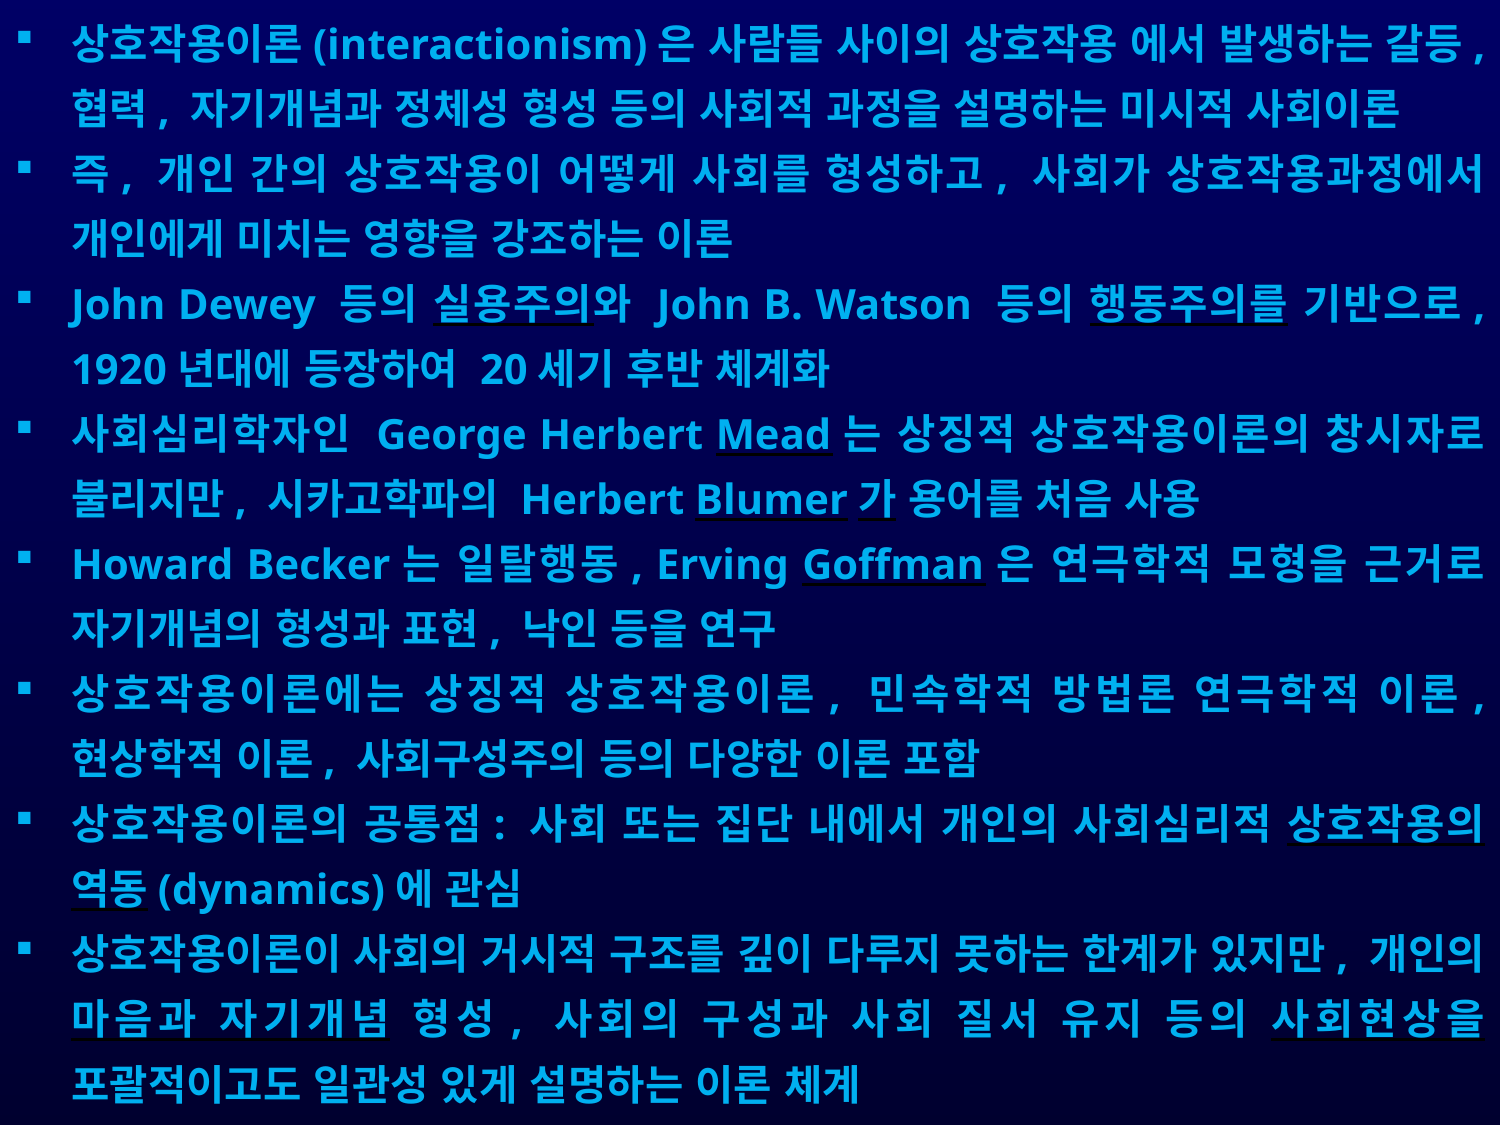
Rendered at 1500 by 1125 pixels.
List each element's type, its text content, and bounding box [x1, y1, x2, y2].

text_box 상호작용이론(interactionism)은 사람들 사이의 상호작용 에서 발생하는 갈등, 협력, 자기개념과 정체성 형성 등의 사회적 과정을 설명하는 미시적 사회이론 즉, 개인 간의 상호작용이 어떻게 사회를 형성하고, 사회가 상호작용과정에서 개인에게 미치는 영향을 강조하는 이론 John Dewey 등의 실용주의와 John B. Watson 등의 행동주의를 기반으로, 1920년대에 등장하여 20세기 후반 체계화 사회심리학자인 George Herbert Mead는 상징적 상호작용이론의 창시자로 불리지만, 시카고학파의 Herbert Blumer가 용어를 처음 사용 Howard Becker는 일탈행동, Erving Goffman은 연극학적 모형을 근거로 자기개념의 형성과 표현, 낙인 등을 연구 상호작용이론에는 상징적 상호작용이론, 민속학적 방법론 연극학적 이론, 현상학적 이론, 사회구성주의 등의 다양한 이론 포함 상호작용이론의 공통점: 사회 또는 집단 내에서 개인의 사회심리적 상호작용의 역동(dynamics)에 관심 상호작용이론이 사회의 거시적 구조를 깊이 다루지 못하는 한계가 있지만, 개인의 마음과 자기개념 형성, 사회의 구성과 사회 질서 유지 등의 사회현상을 포괄적이고도 일관성 있게 설명하는 이론 체계 [0, 0, 1500, 1116]
